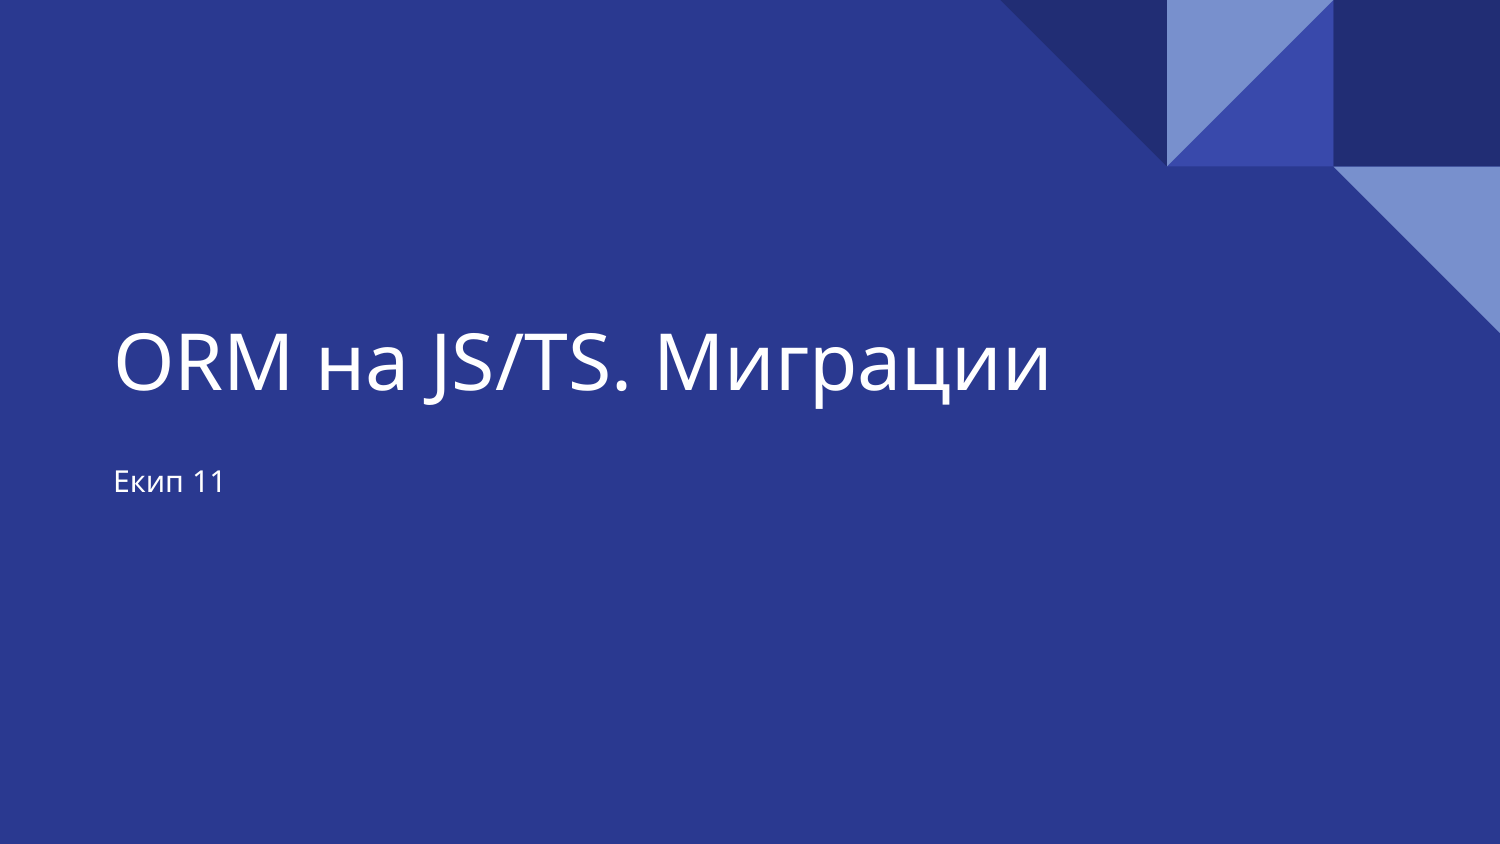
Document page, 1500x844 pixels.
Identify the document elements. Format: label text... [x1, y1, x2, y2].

title ORM на JS/TS. Миграции [98, 291, 1447, 429]
subtitle Екип 11 [98, 445, 1447, 517]
